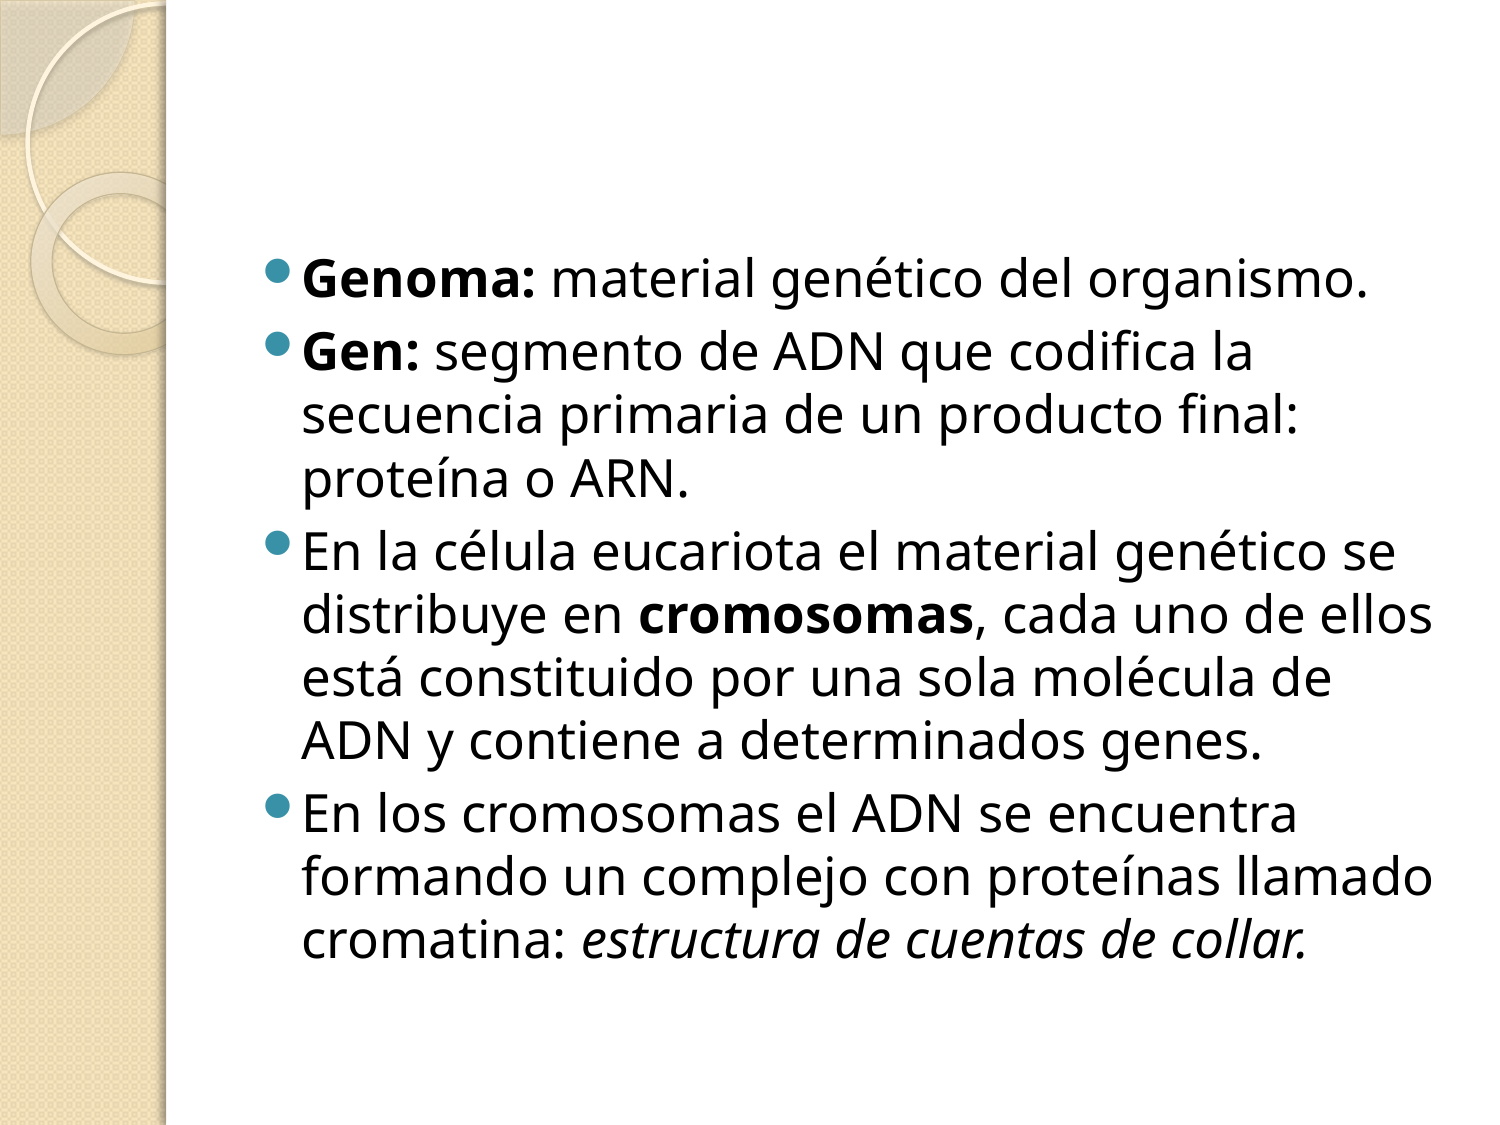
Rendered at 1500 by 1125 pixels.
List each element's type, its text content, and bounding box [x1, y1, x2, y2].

list Genoma: material genético del organismo. Gen: segmento de ADN que codifica la secuencia primaria de un producto final: proteína o ARN. En la célula eucariota el material genético se distribuye en cromosomas, cada uno de ellos está constituido por una sola molécula de ADN y contiene a determinados genes. En los cromosomas el ADN se encuentra formando un complejo con proteínas llamado cromatina: estructura de cuentas de collar. [235, 237, 1466, 1025]
